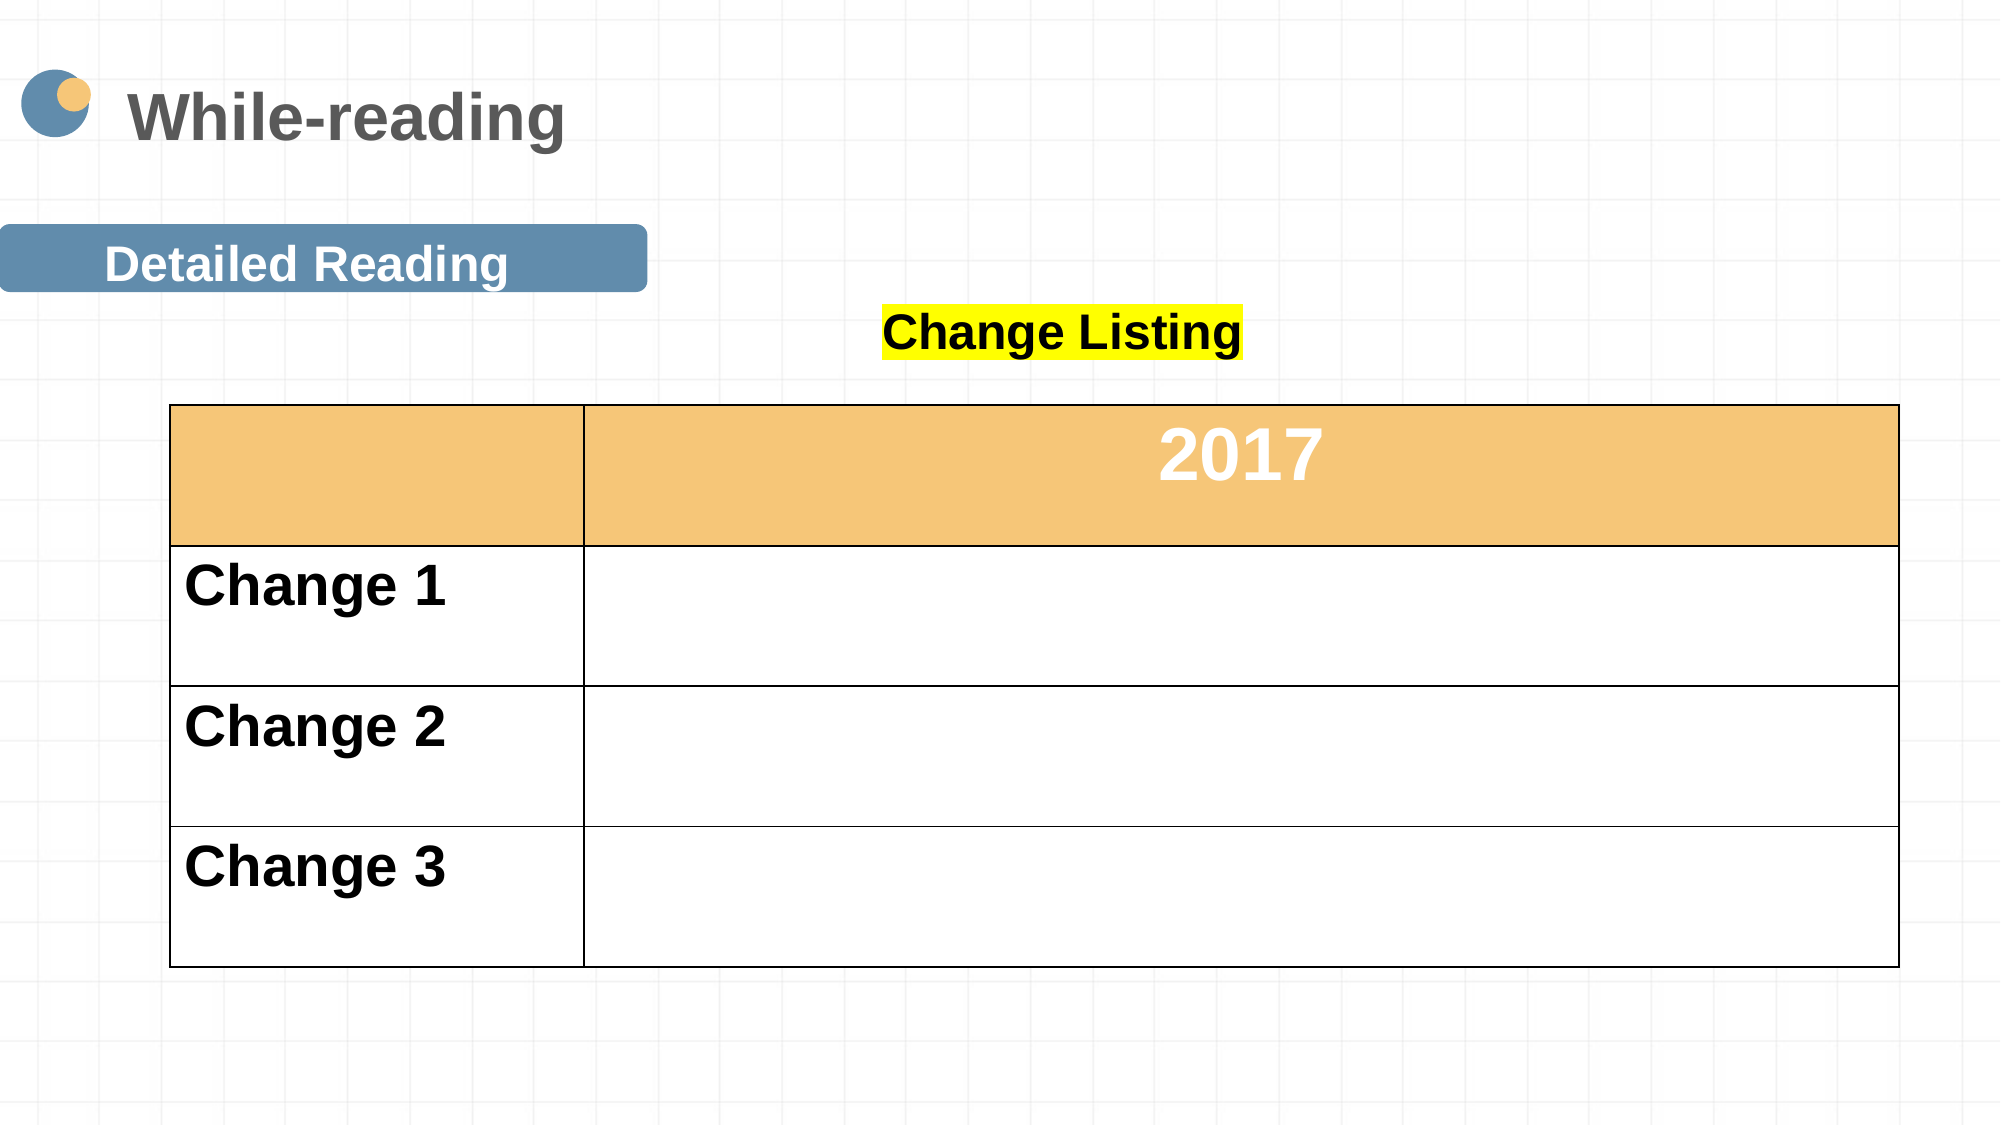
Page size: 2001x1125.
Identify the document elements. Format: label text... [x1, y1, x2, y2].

text_box While-reading [112, 66, 631, 162]
table_cell [585, 687, 1898, 826]
table_cell Change 3 [171, 827, 583, 966]
table_cell [585, 827, 1898, 966]
table_cell Change 2 [171, 687, 583, 826]
table_cell Change 1 [171, 547, 583, 685]
text_box [20, 68, 90, 139]
table_header 2017 [585, 406, 1898, 545]
text_box Detailed Reading [0, 212, 764, 331]
text_box Change Listing [867, 292, 1305, 367]
text_box [56, 76, 92, 113]
table_cell [585, 547, 1898, 685]
table_header [171, 406, 583, 545]
picture [0, 0, 2001, 1125]
